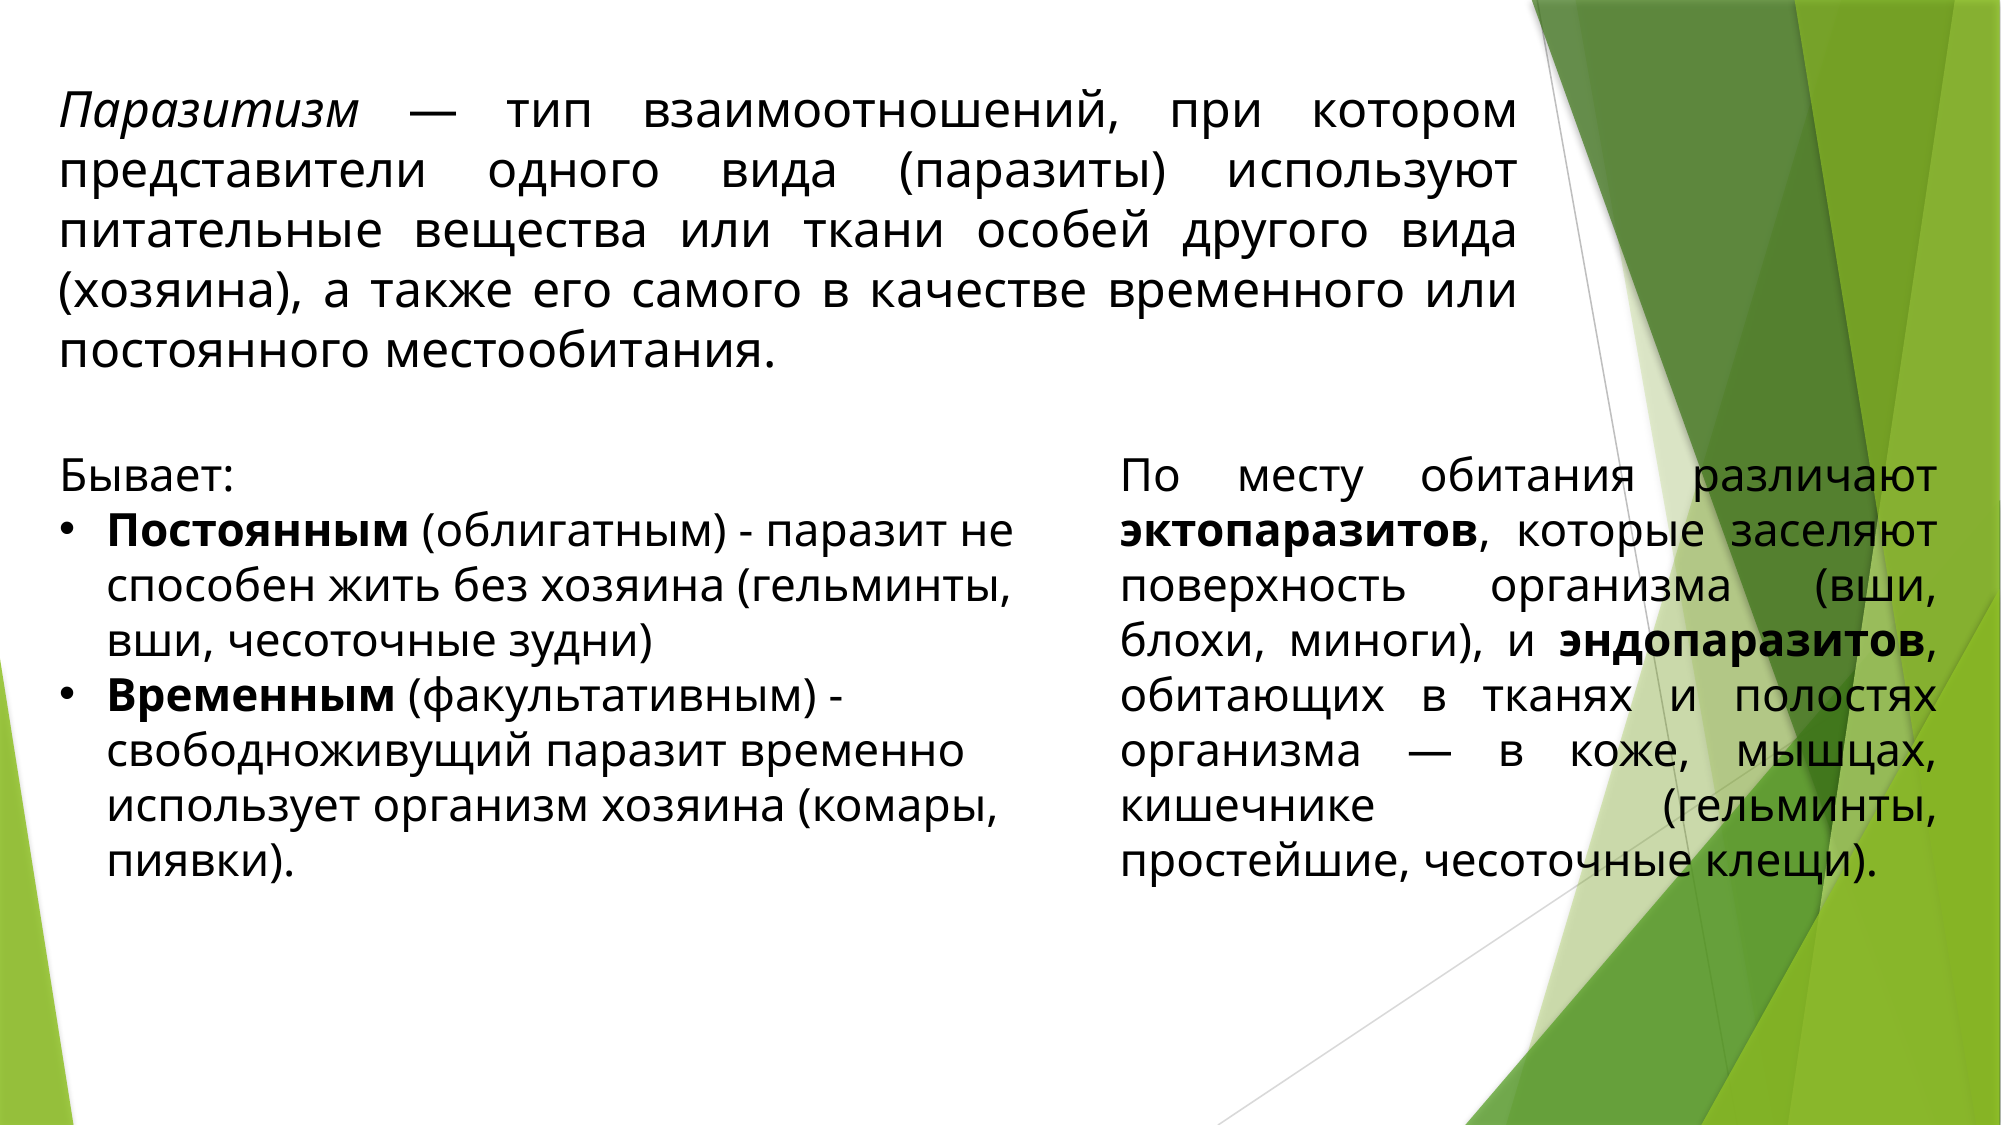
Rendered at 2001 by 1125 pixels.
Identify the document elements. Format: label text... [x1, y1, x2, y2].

text_box Паразитизм — тип взаимоотношений, при котором представители одного вида (паразиты) используют питательные вещества или ткани особей другого вида (хозяина), а также его самого в качестве временного или постоянного местообитания. [44, 70, 1534, 386]
text_box Бывает: Постоянным (облигатным) - паразит не способен жить без хозяина (гельминты, вши, чесоточные зудни) Временным (факультативным) - свободноживущий паразит временно использует организм хозяина (комары, пиявки). [44, 438, 1045, 893]
text_box По месту обитания различают эктопаразитов, которые заселяют поверхность организма (вши, блохи, миноги), и эндопаразитов, обитающих в тканях и полостях организма — в коже, мышцах, кишечнике (гельминты, простейшие, чесоточные клещи). [1104, 438, 1953, 893]
